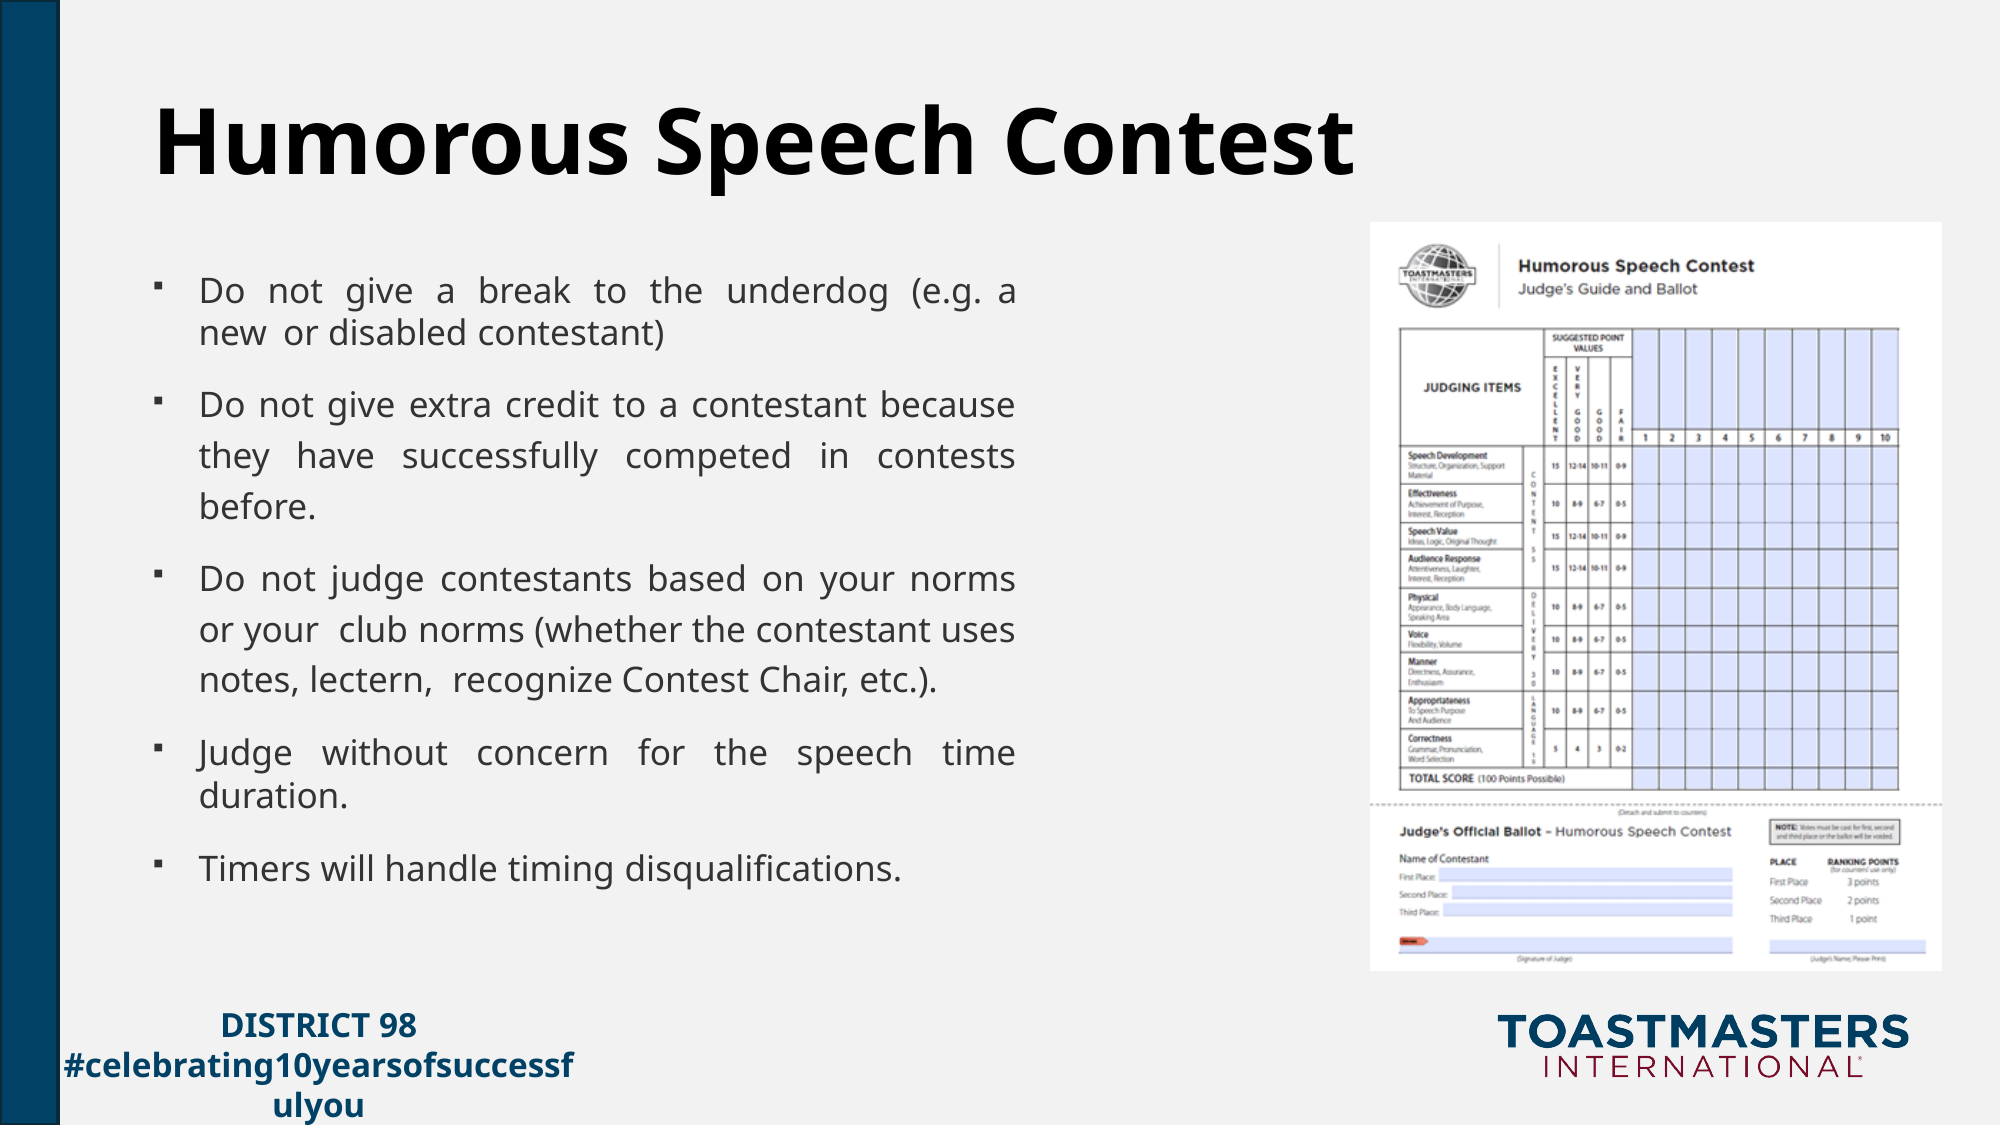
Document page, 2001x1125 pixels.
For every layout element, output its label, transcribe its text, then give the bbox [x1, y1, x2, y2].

text_box DISTRICT 98 #celebrating10yearsofsuccessfulyou [40, 996, 598, 1125]
title Humorous Speech Contest [137, 59, 1944, 229]
text_box [0, 0, 60, 1125]
picture [1370, 222, 2000, 1125]
list Do not give a break to the underdog (e.g. a new or disabled contestant) Do not give extra credit to a contestant because they have successfully competed in contests before. Do not judge contestants based on your norms or your club norms (whether the contestant uses notes, lectern, recognize Contest Chair, etc.). Judge without concern for the speech time duration. Timers will handle timing disqualifications. [137, 260, 1033, 950]
